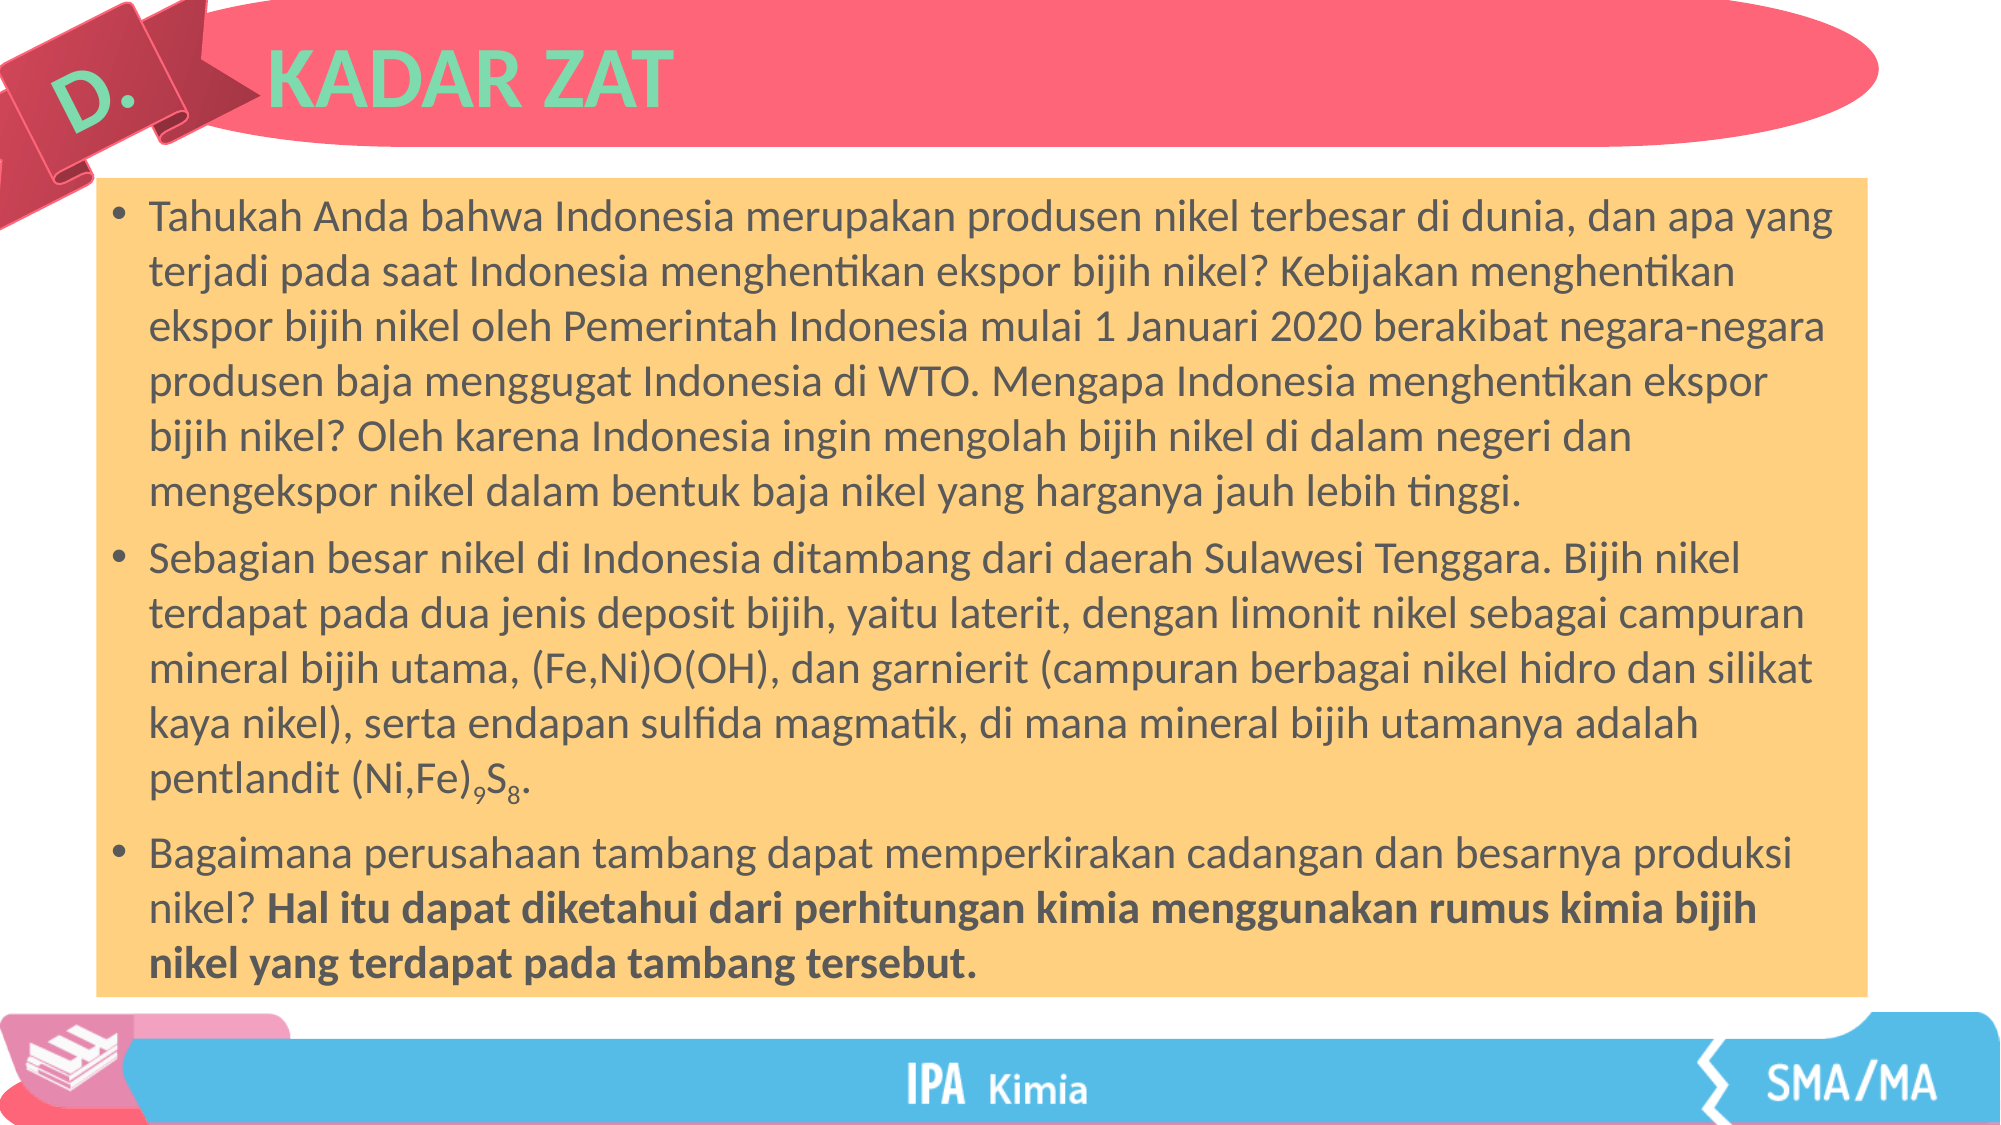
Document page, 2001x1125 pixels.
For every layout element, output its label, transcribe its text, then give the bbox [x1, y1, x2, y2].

text_box D. [0, 0, 266, 231]
title KADAR ZAT [252, 0, 1978, 146]
text_box Tahukah Anda bahwa Indonesia merupakan produsen nikel terbesar di dunia, dan apa yang terjadi pada saat Indonesia menghentikan ekspor bijih nikel? Kebijakan menghentikan ekspor bijih nikel oleh Pemerintah Indonesia mulai 1 Januari 2020 berakibat negara-negara produsen baja menggugat Indonesia di WTO. Mengapa Indonesia menghentikan ekspor bijih nikel? Oleh karena Indonesia ingin mengolah bijih nikel di dalam negeri dan mengekspor nikel dalam bentuk baja nikel yang harganya jauh lebih tinggi. Sebagian besar nikel di Indonesia ditambang dari daerah Sulawesi Tenggara. Bijih nikel terdapat pada dua jenis deposit bijih, yaitu laterit, dengan limonit nikel sebagai campuran mineral bijih utama, (Fe,Ni)O(OH), dan garnierit (campuran berbagai nikel hidro dan silikat kaya nikel), serta endapan sulfida magmatik, di mana mineral bijih utamanya adalah pentlandit (Ni,Fe)9S8. Bagaimana perusahaan tambang dapat memperkirakan cadangan dan besarnya produksi nikel? Hal itu dapat diketahui dari perhitungan kimia menggunakan rumus kimia bijih nikel yang terdapat pada tambang tersebut. [96, 177, 1868, 998]
picture [0, 1012, 2000, 1125]
